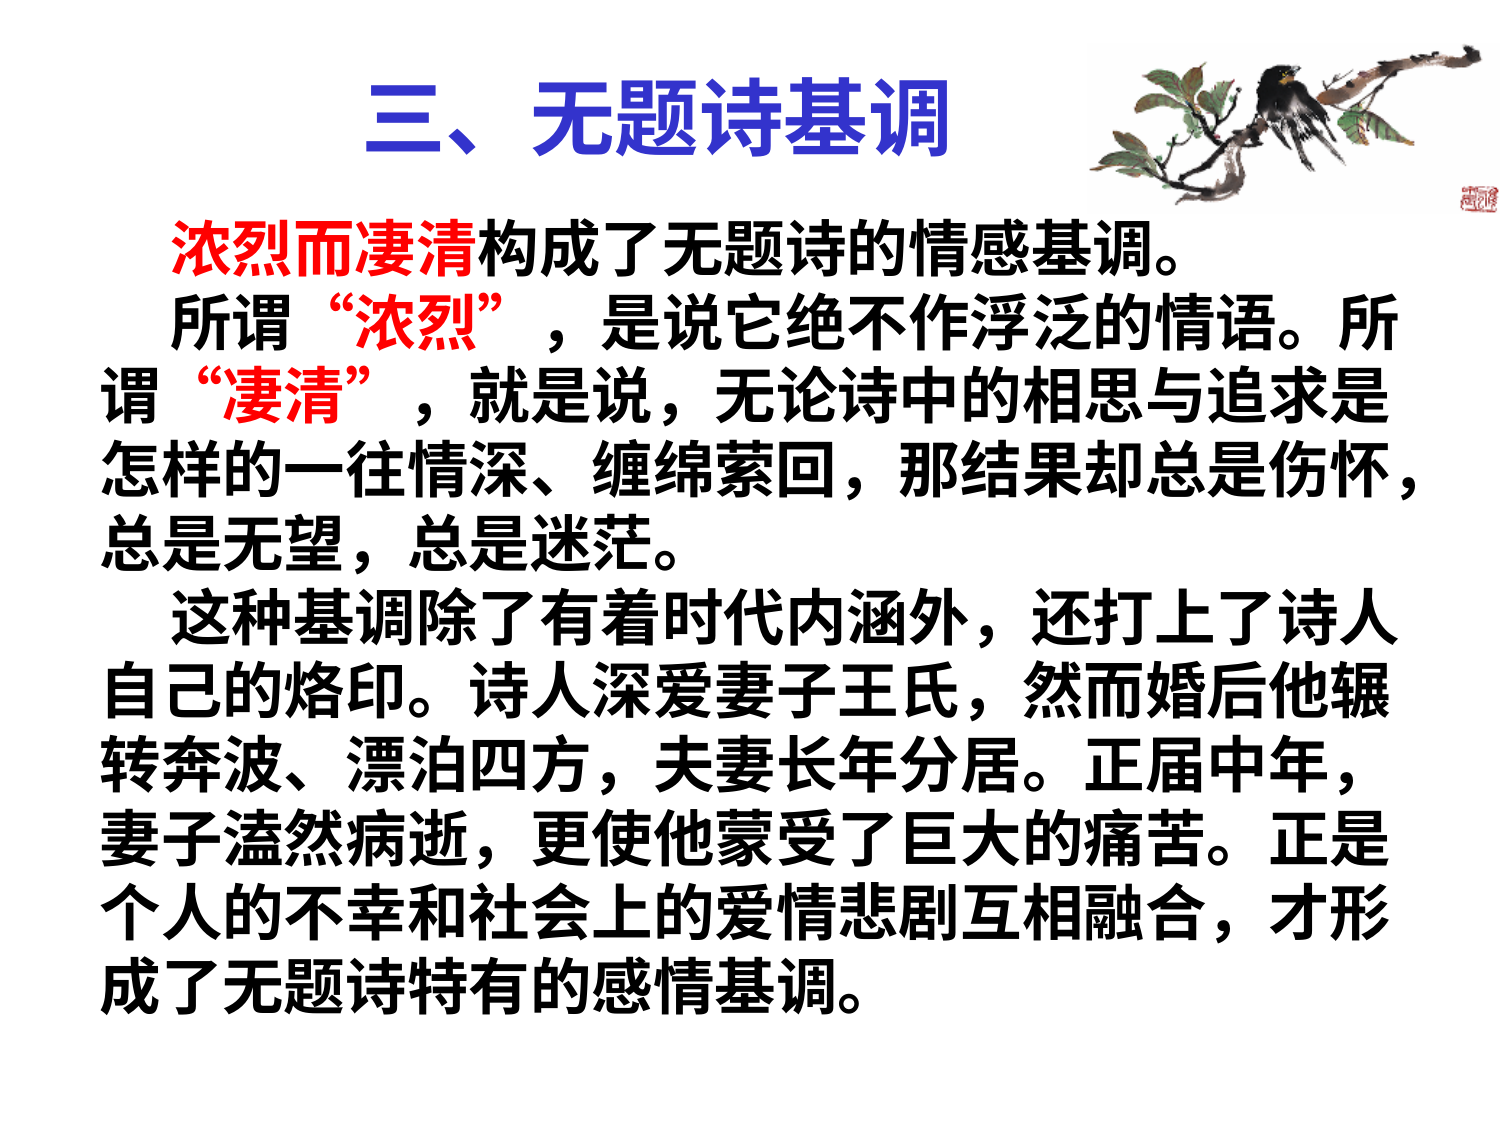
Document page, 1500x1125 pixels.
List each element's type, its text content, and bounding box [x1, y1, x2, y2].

text_box 浓烈而凄清构成了无题诗的情感基调。 所谓“浓烈”，是说它绝不作浮泛的情语。所谓“凄清”，就是说，无论诗中的相思与追求是怎样的一往情深、缠绵萦回，那结果却总是伤怀，总是无望，总是迷茫。 这种基调除了有着时代内涵外，还打上了诗人自己的烙印。诗人深爱妻子王氏，然而婚后他辗转奔波、漂泊四方，夫妻长年分居。正届中年，妻子溘然病逝，更使他蒙受了巨大的痛苦。正是个人的不幸和社会上的爱情悲剧互相融合，才形成了无题诗特有的感情基调。 [84, 202, 1448, 1122]
picture [1087, 43, 1500, 214]
text_box 三、无题诗基调 [346, 37, 1045, 174]
